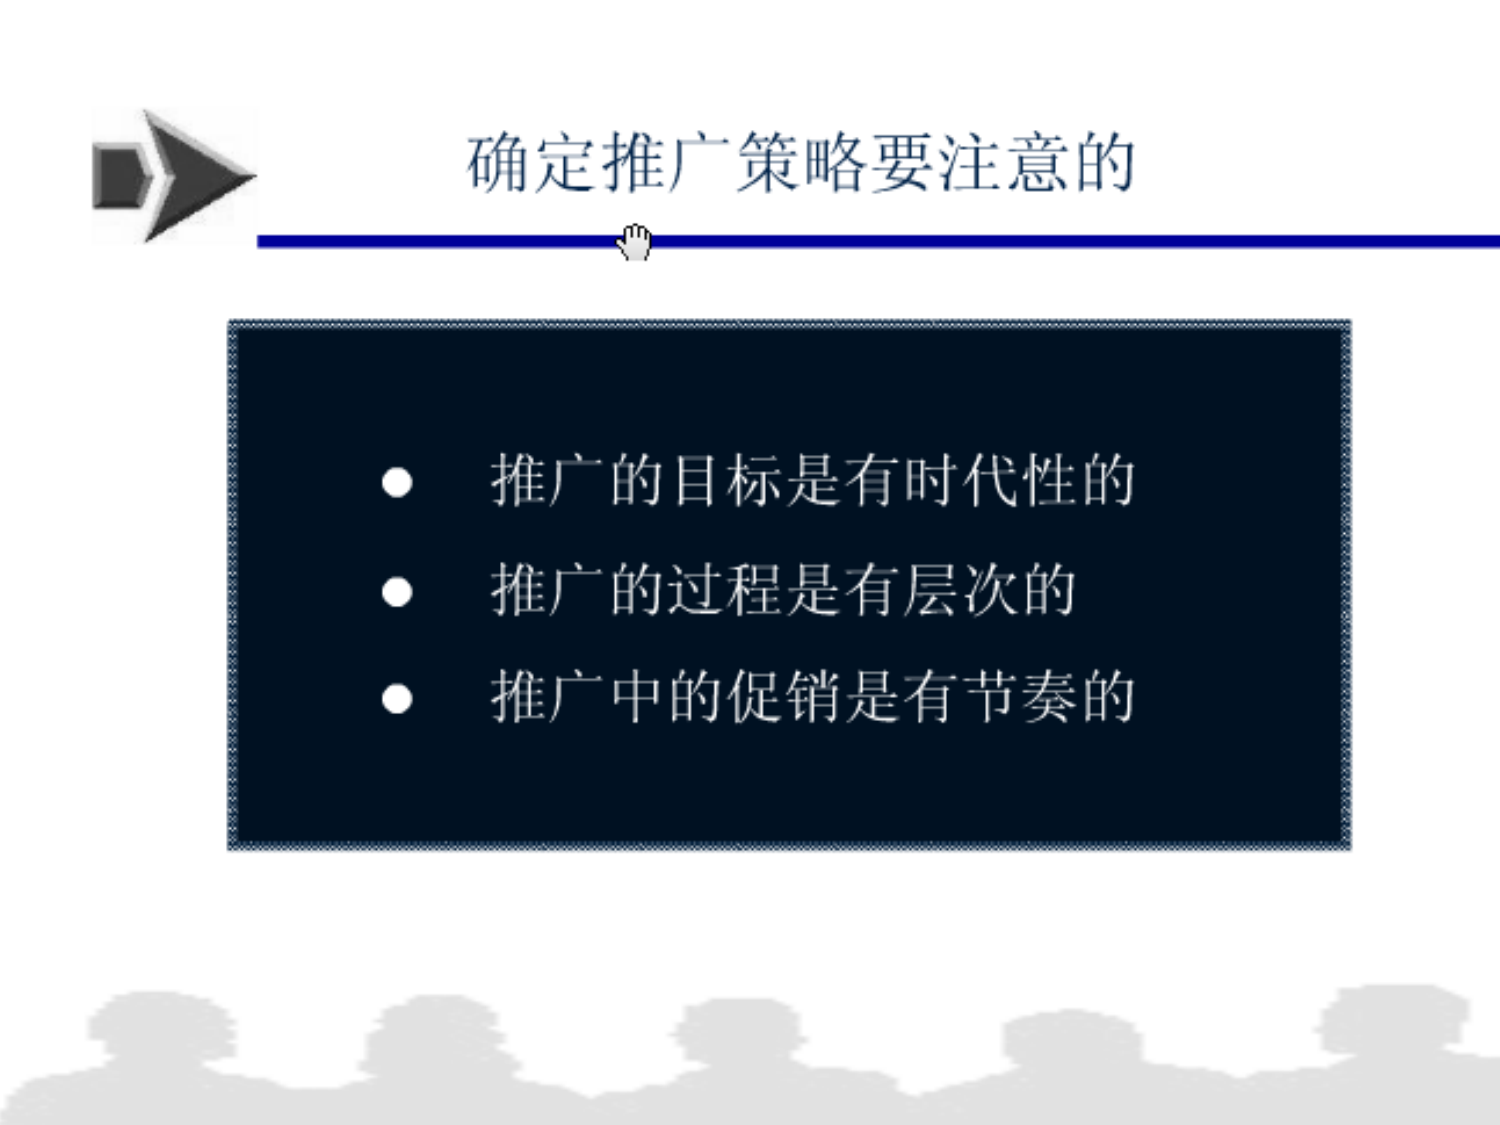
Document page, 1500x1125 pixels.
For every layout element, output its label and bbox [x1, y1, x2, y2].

list [0, 0, 1500, 1125]
